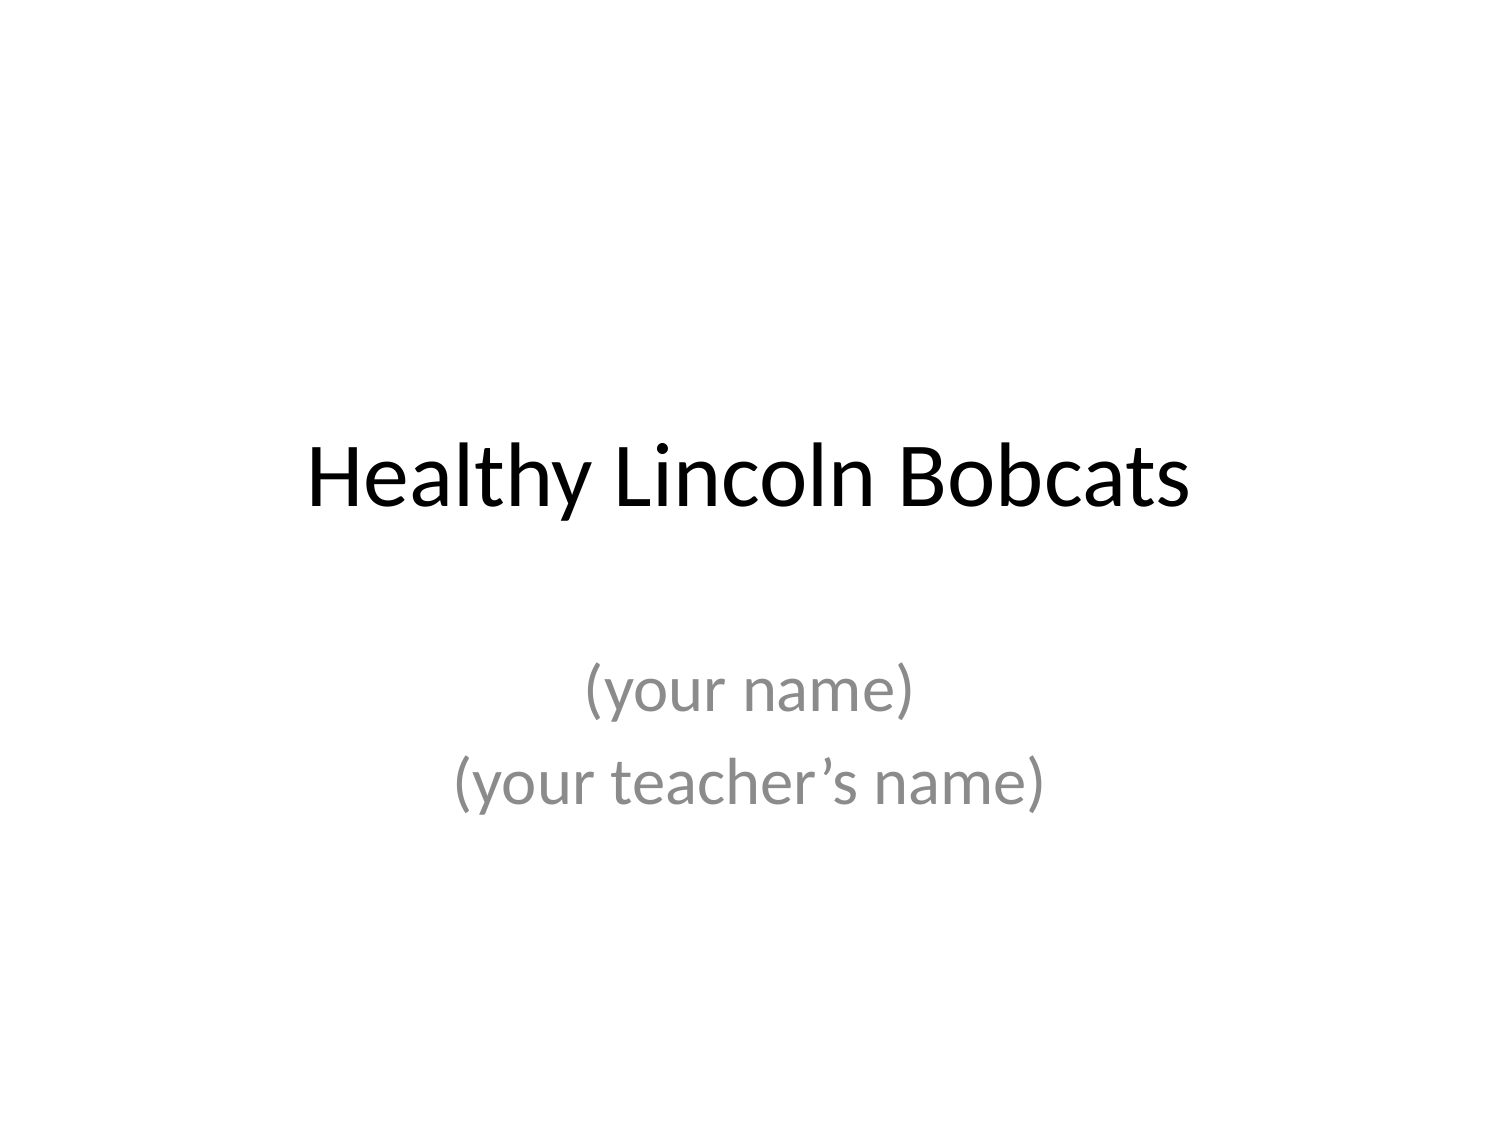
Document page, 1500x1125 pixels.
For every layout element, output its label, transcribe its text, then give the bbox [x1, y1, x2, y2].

subtitle (your name) (your teacher’s name) [225, 637, 1275, 925]
title Healthy Lincoln Bobcats [112, 349, 1388, 591]
